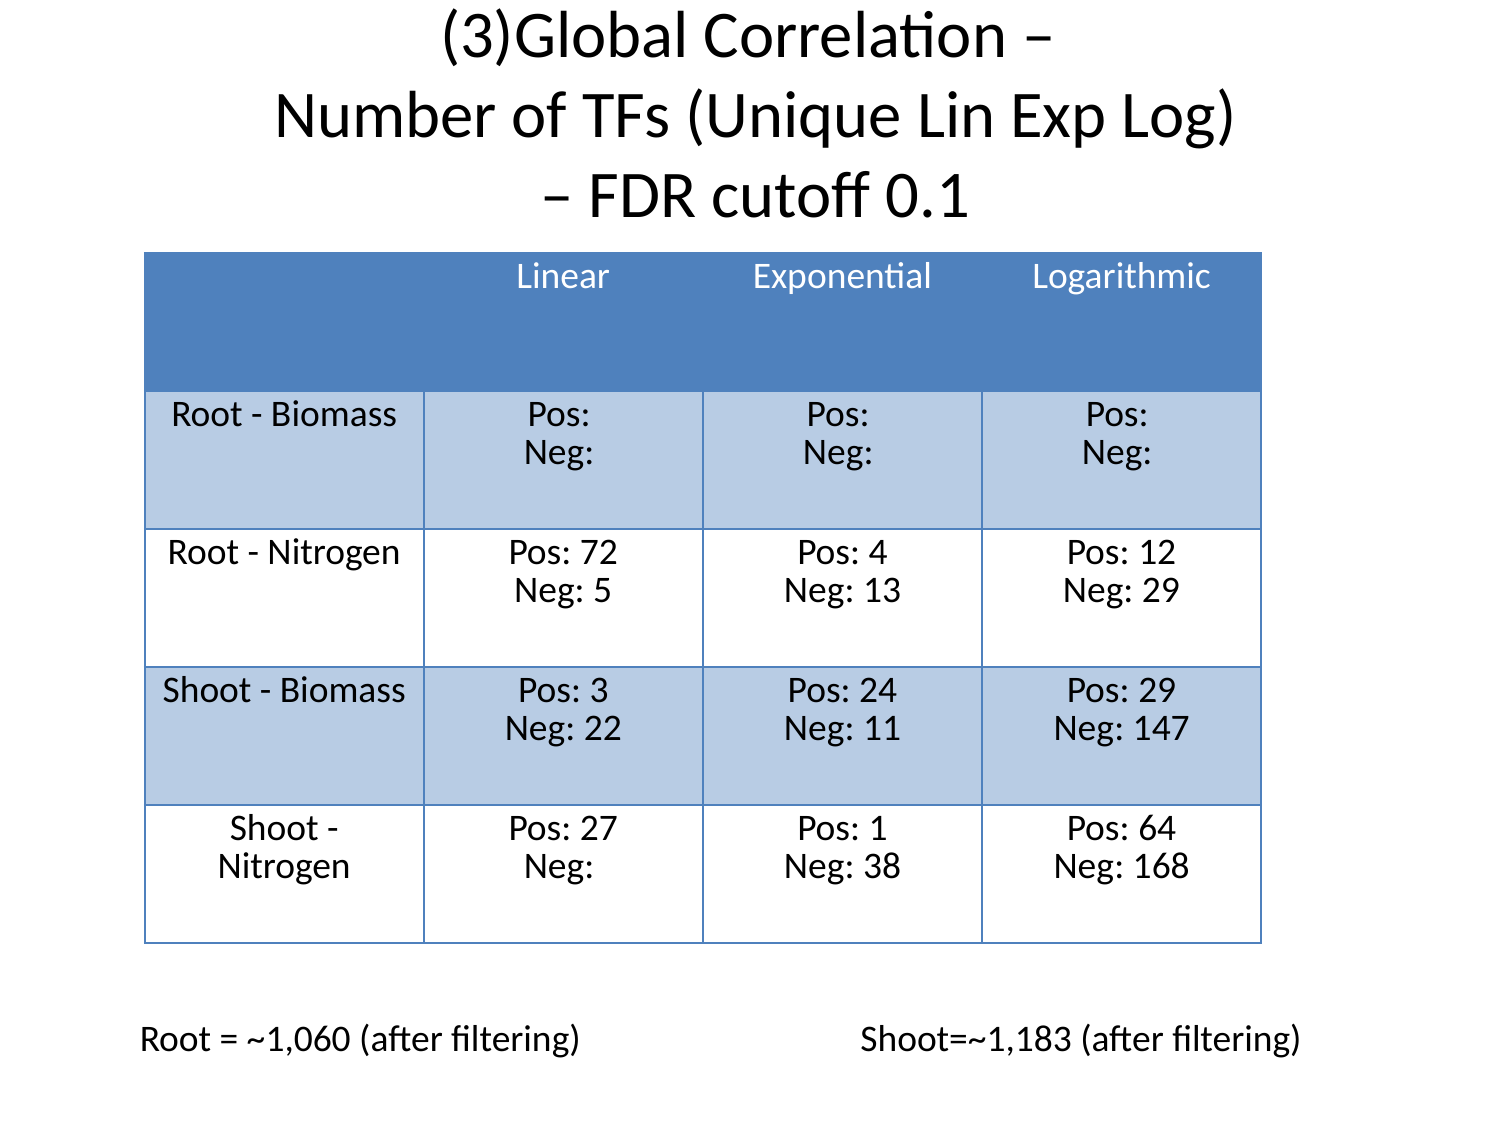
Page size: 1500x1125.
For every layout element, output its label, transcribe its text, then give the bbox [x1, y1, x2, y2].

table_cell Pos: 27 Neg: [425, 806, 702, 942]
table_cell Pos: 4 Neg: 13 [704, 530, 981, 666]
table_cell Shoot - Nitrogen [146, 806, 423, 942]
table_cell Pos: Neg: [704, 392, 981, 528]
table_cell Pos: 24 Neg: 11 [704, 668, 981, 804]
table_cell Pos: 64 Neg: 168 [983, 806, 1260, 942]
table_cell Pos: 12 Neg: 29 [983, 530, 1260, 666]
table_cell Pos: 1 Neg: 38 [704, 806, 981, 942]
table_cell Pos: 3 Neg: 22 [425, 668, 702, 804]
table_cell Root - Nitrogen [146, 530, 423, 666]
table_header Linear [425, 254, 702, 390]
table_cell Pos: Neg: [983, 392, 1260, 528]
table_cell Pos: 29 Neg: 147 [983, 668, 1260, 804]
title (3)Global Correlation – Number of TFs (Unique Lin Exp Log) – FDR cutoff 0.1 [0, 16, 1500, 205]
table_header [146, 254, 423, 390]
table_cell Root - Biomass [146, 392, 423, 528]
table_header Logarithmic [983, 254, 1260, 390]
text_box Root = ~1,060 (after filtering) Shoot=~1,183 (after filtering) [125, 1006, 1500, 1067]
table_cell Pos: 72 Neg: 5 [425, 530, 702, 666]
table_cell Shoot - Biomass [146, 668, 423, 804]
table_header Exponential [704, 254, 981, 390]
table_cell Pos: Neg: [425, 392, 702, 528]
